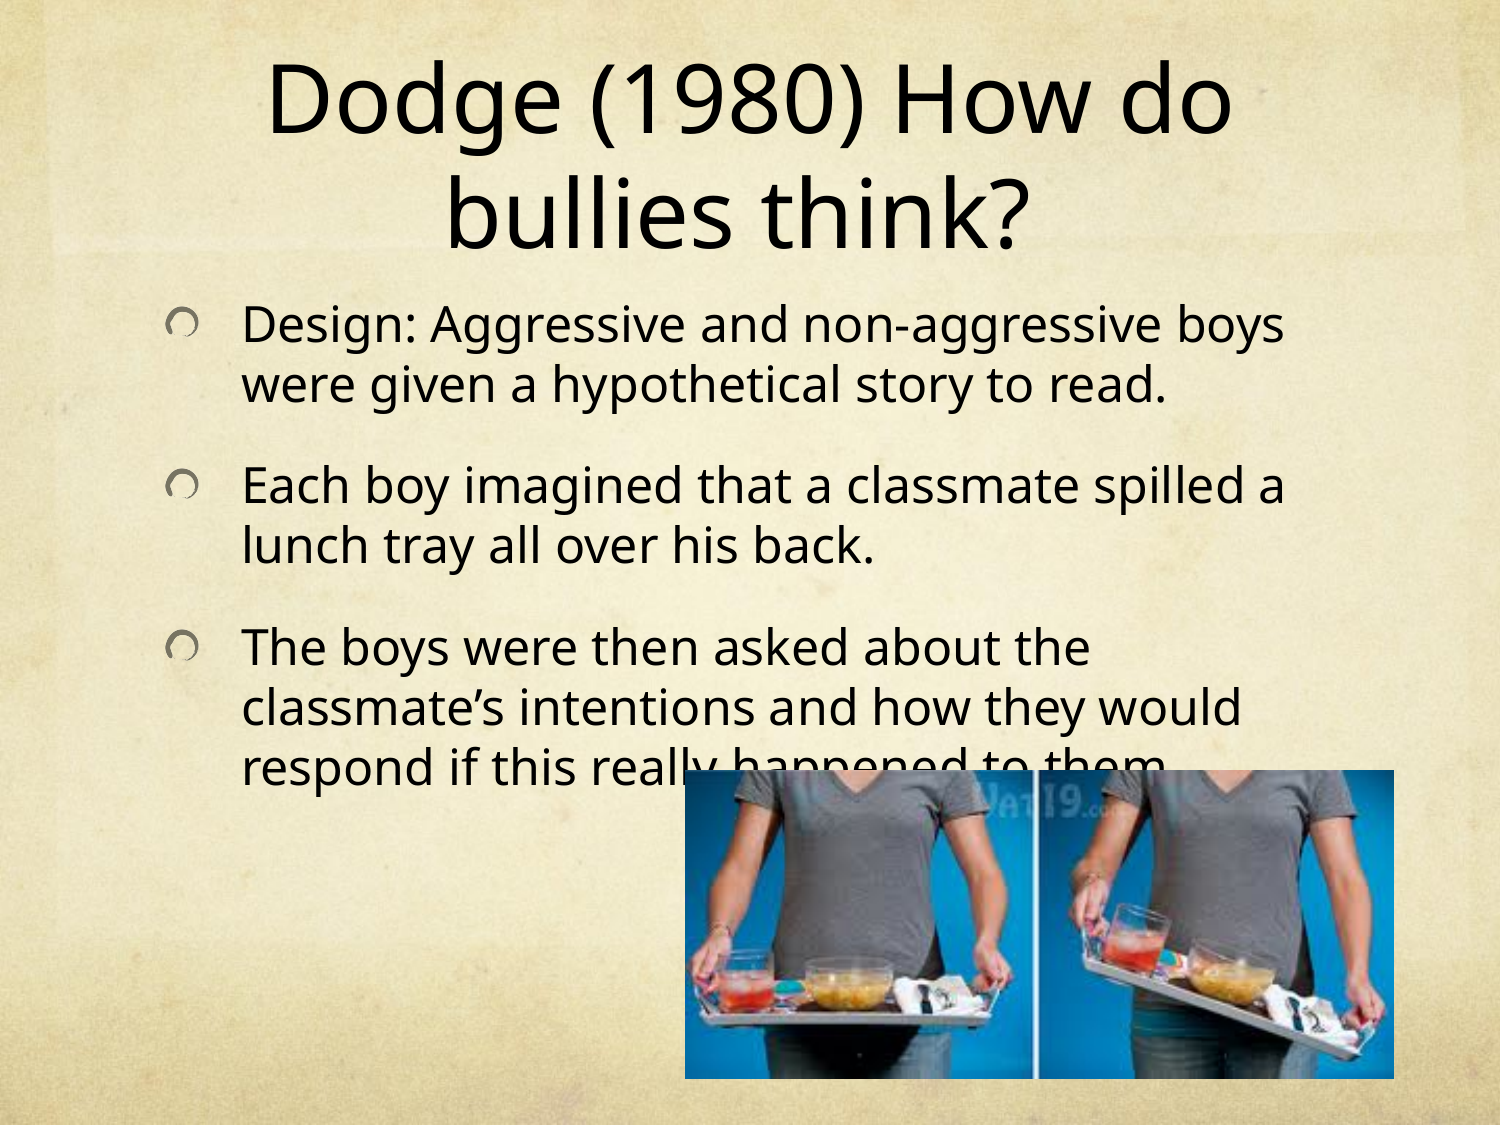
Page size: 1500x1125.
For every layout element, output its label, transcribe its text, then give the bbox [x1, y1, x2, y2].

list Design: Aggressive and non-aggressive boys were given a hypothetical story to read. Each boy imagined that a classmate spilled a lunch tray all over his back. The boys were then asked about the classmate’s intentions and how they would respond if this really happened to them. [150, 284, 1350, 950]
title Dodge (1980) How do bullies think? [150, 81, 1350, 224]
picture [0, 0, 1500, 1125]
